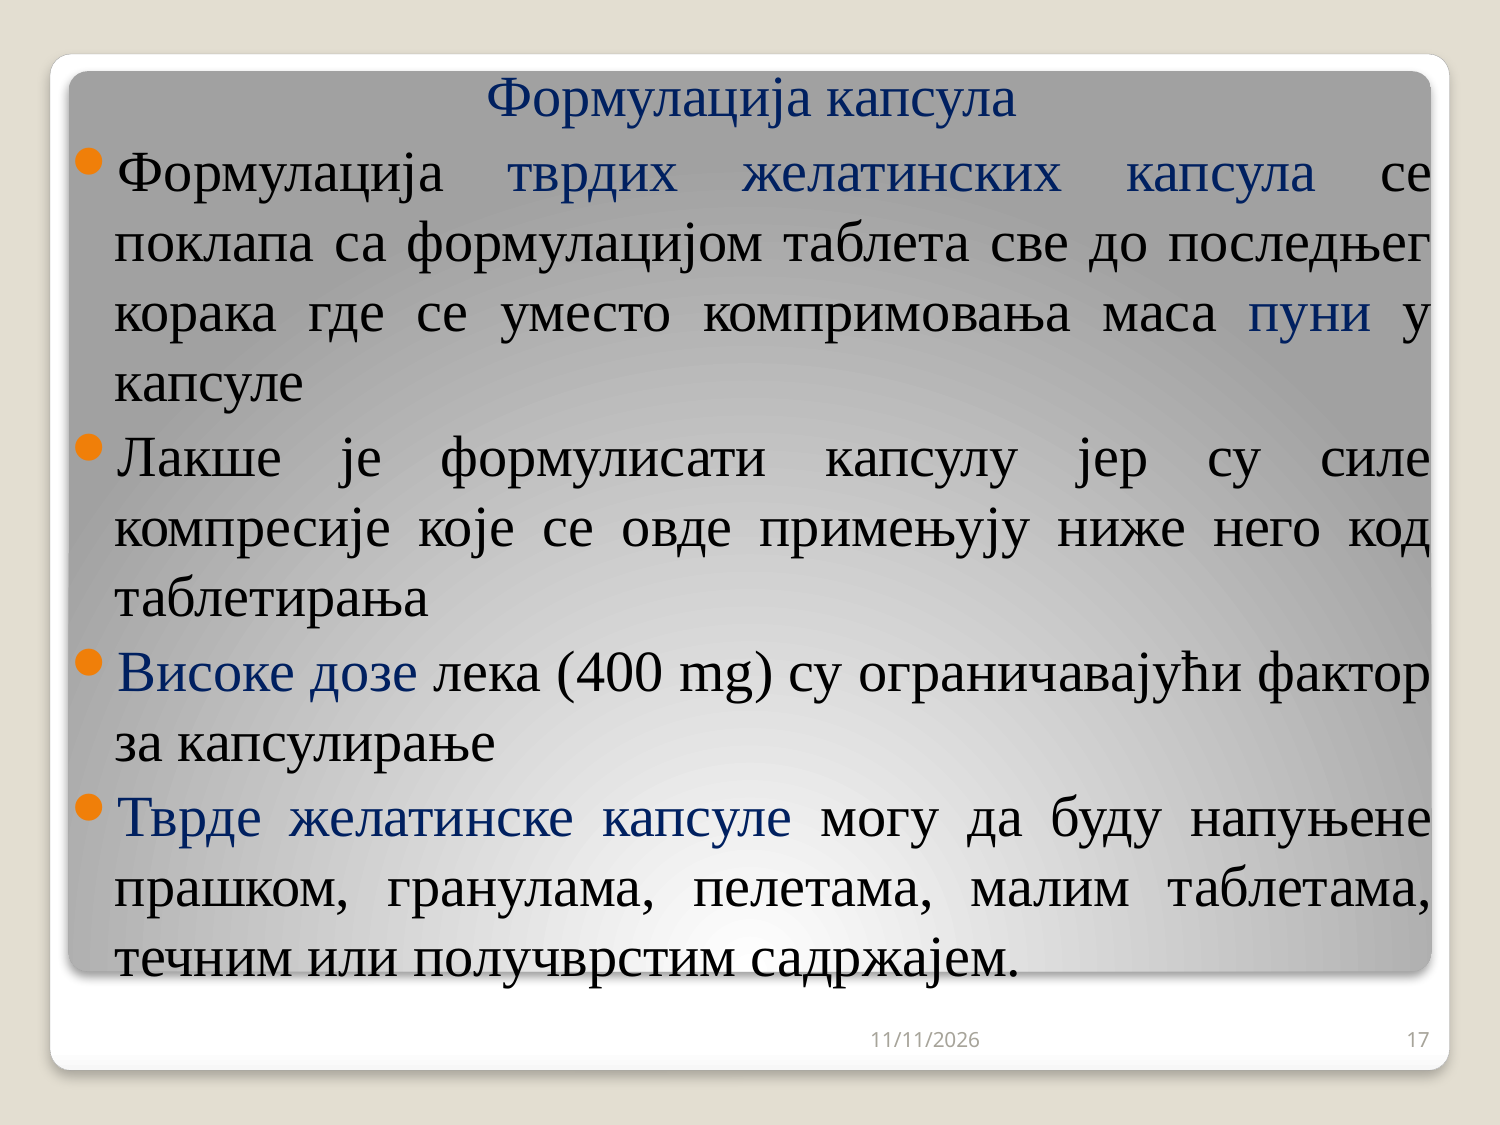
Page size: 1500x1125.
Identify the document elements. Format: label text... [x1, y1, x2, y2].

list Формулација капсула Формулација тврдих желатинских капсула се поклапа са формулацијом таблета све до последњег корака где се уместо компримовања маса пуни у капсуле Лакше је формулисати капсулу јер су силе компресије које се овде примењују ниже него код таблетирања Високе дозе лека (400 mg) су ограничавајући фактор за капсулирање Тврде желатинске капсуле могу да буду напуњене прашком, гранулама, пелетама, малим таблетама, течним или получврстим садржајем. [41, 42, 1447, 1071]
slide_number 17 [1369, 1002, 1445, 1063]
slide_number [619, 1002, 995, 1063]
